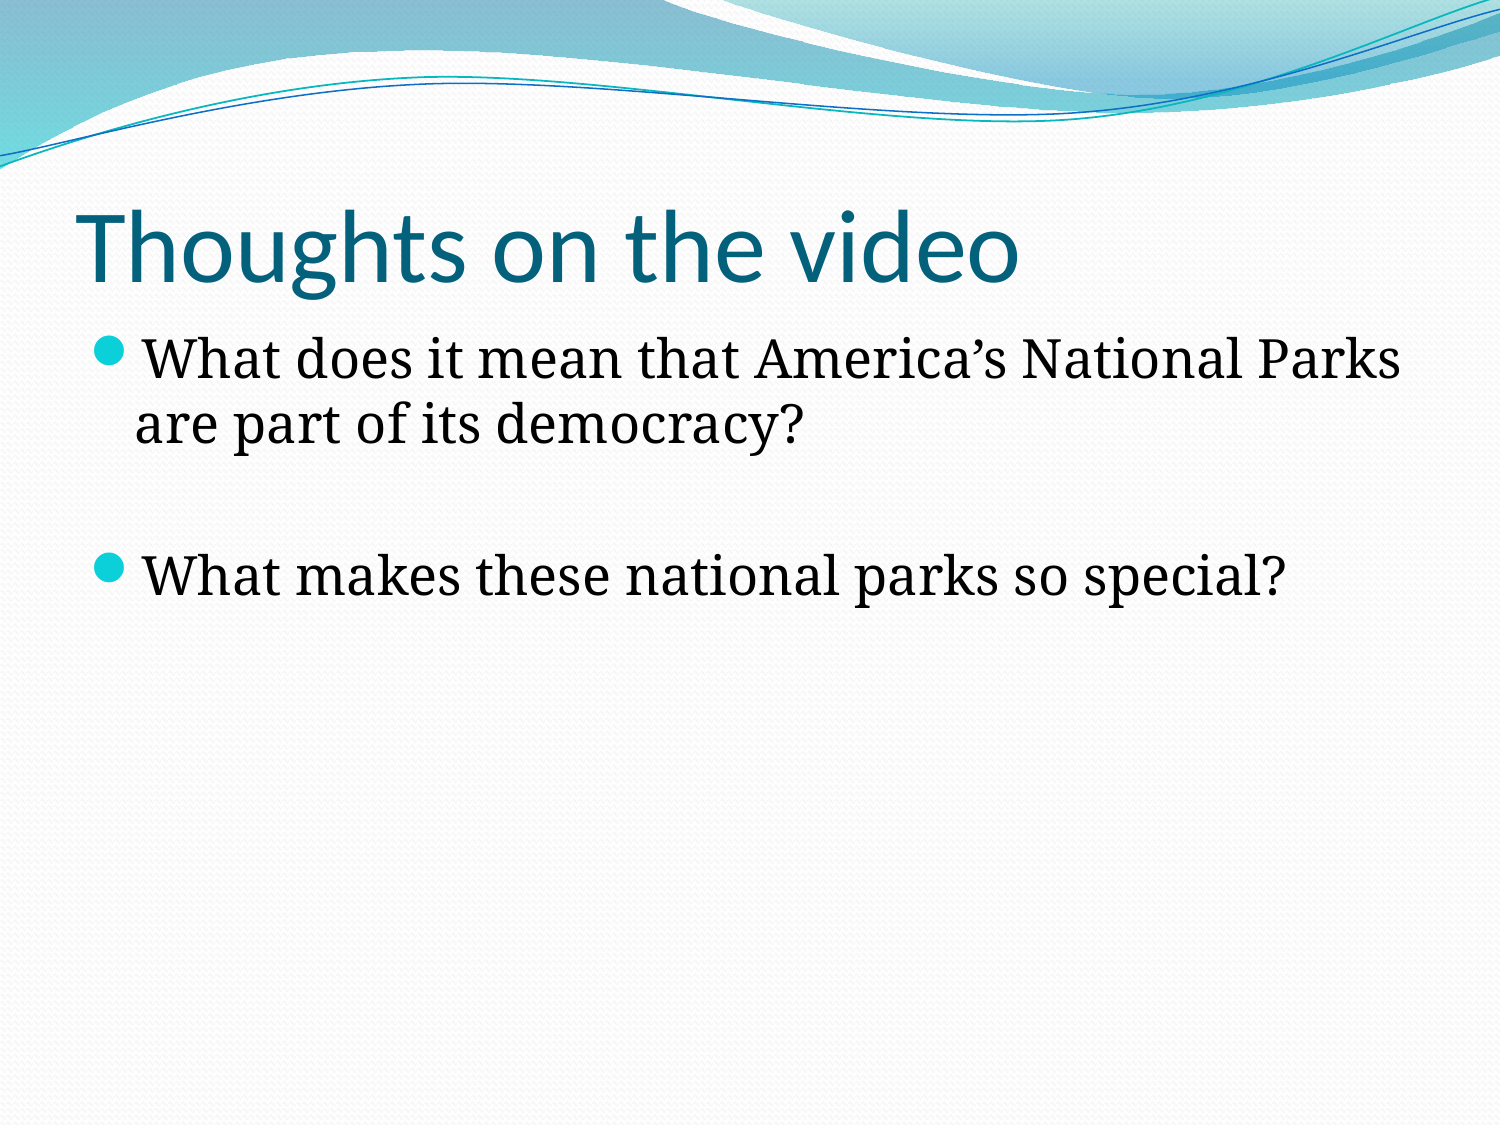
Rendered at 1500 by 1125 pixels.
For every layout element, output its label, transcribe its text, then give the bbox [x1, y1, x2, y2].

list What does it mean that America’s National Parks are part of its democracy? What makes these national parks so special? [75, 317, 1425, 1038]
title Thoughts on the video [75, 115, 1425, 303]
